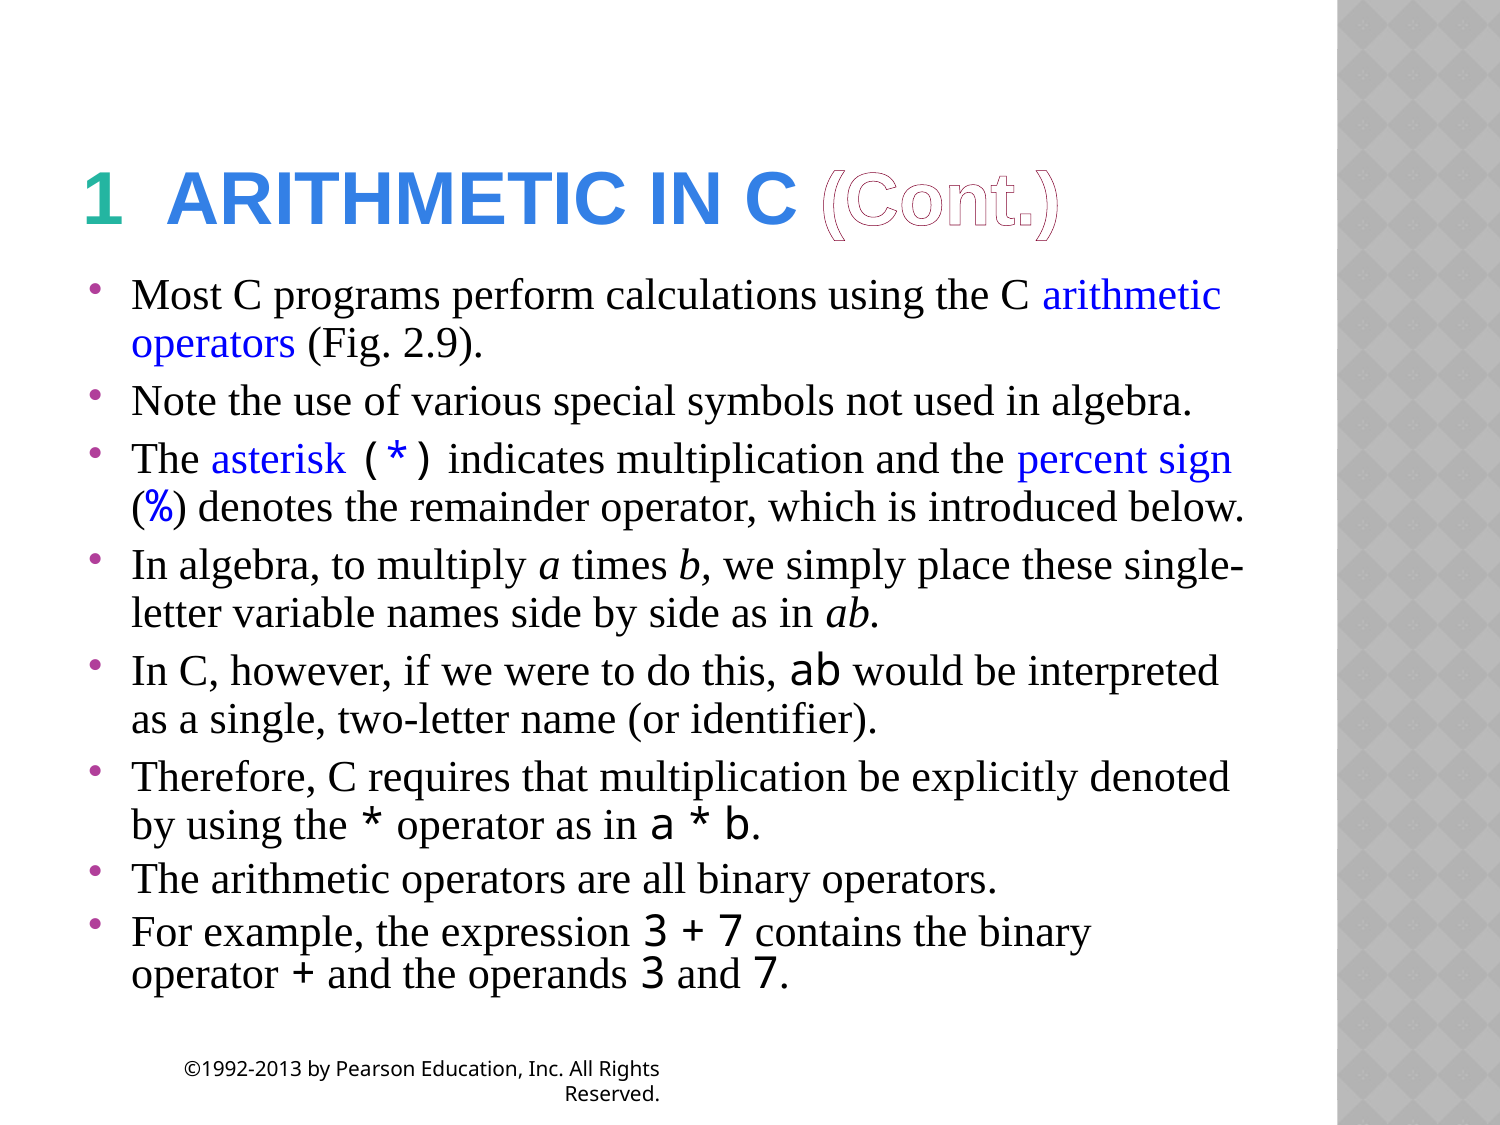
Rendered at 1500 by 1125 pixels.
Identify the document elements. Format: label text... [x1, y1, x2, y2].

list Most C programs perform calculations using the C arithmetic operators (Fig. 2.9). Note the use of various special symbols not used in algebra. The asterisk (*) indicates multiplication and the percent sign (%) denotes the remainder operator, which is introduced below. In algebra, to multiply a times b, we simply place these single-letter variable names side by side as in ab. In C, however, if we were to do this, ab would be interpreted as a single, two-letter name (or identifier). Therefore, C requires that multiplication be explicitly denoted by using the * operator as in a * b. The arithmetic operators are all binary operators. For example, the expression 3 + 7 contains the binary operator + and the operands 3 and 7. [75, 264, 1263, 1059]
title 1 Arithmetic in C (Cont.) [75, 52, 1263, 240]
footer ©1992-2013 by Pearson Education, Inc. All Rights Reserved. [75, 1075, 675, 1114]
